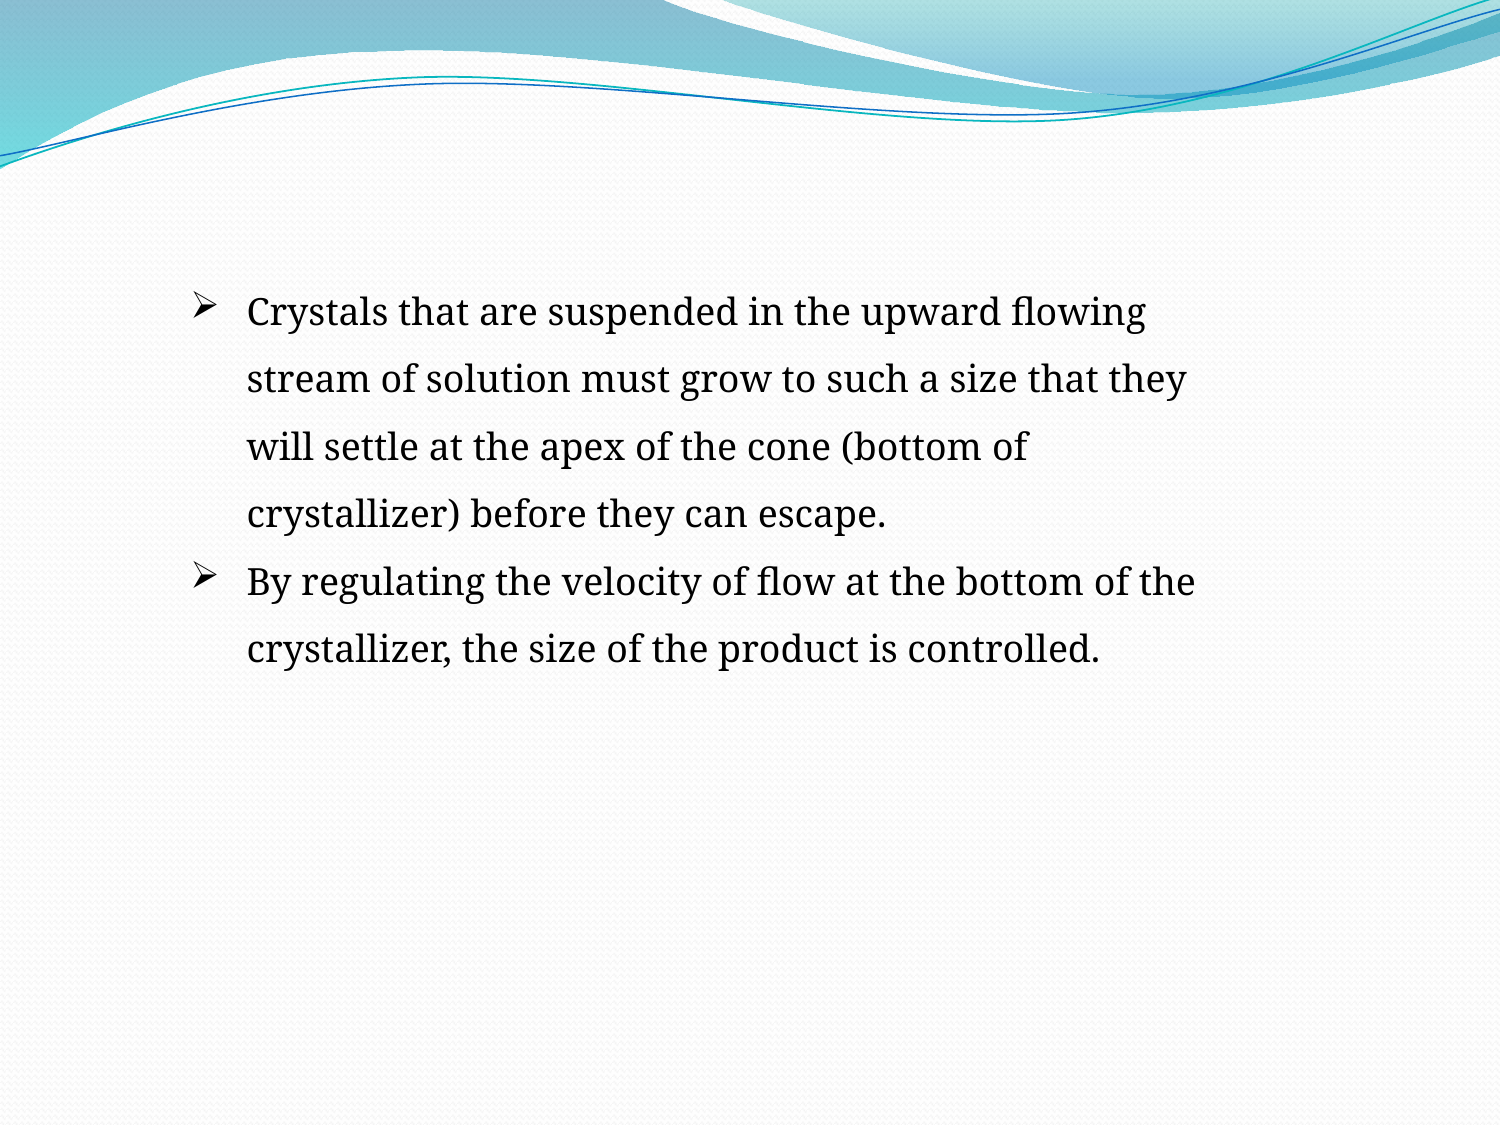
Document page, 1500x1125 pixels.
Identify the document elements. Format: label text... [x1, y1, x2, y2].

text_box Crystals that are suspended in the upward flowing stream of solution must grow to such a size that they will settle at the apex of the cone (bottom of crystallizer) be­fore they can escape. By regulating the velocity of flow at the bottom of the crystallizer, the size of the product is controlled. [175, 257, 1243, 678]
